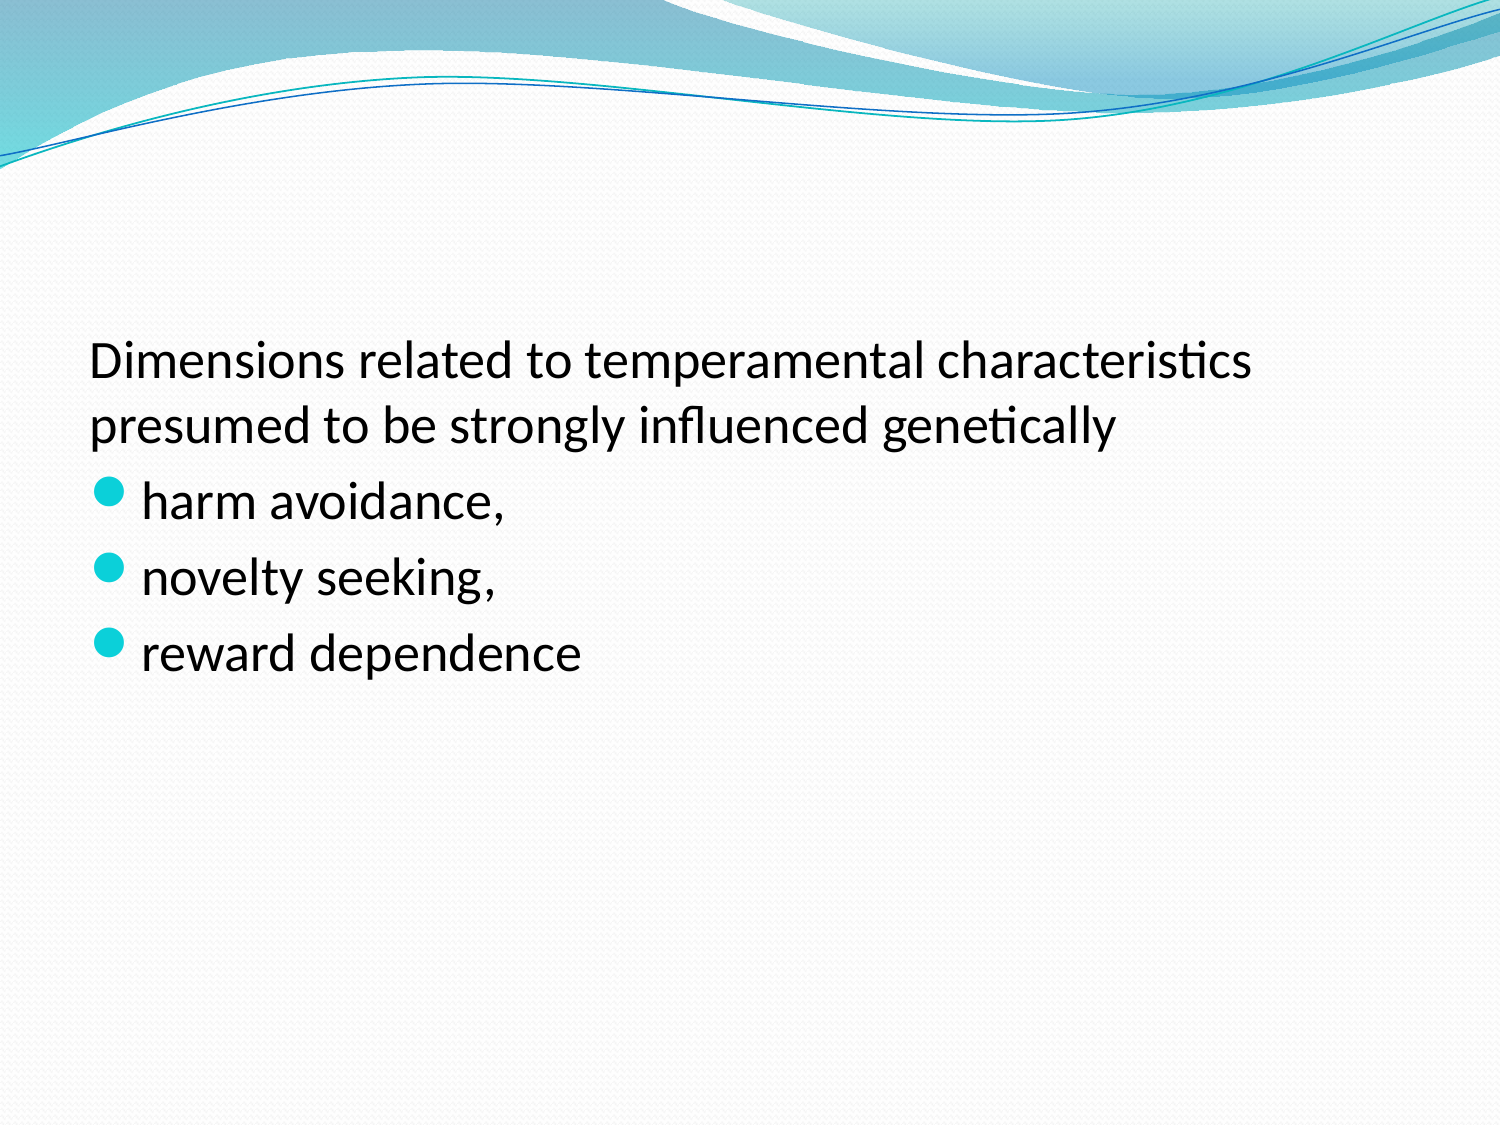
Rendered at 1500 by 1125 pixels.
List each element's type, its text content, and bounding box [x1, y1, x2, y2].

list Dimensions related to temperamental characteristics presumed to be strongly influenced genetically harm avoidance, novelty seeking, reward dependence [75, 317, 1425, 1038]
